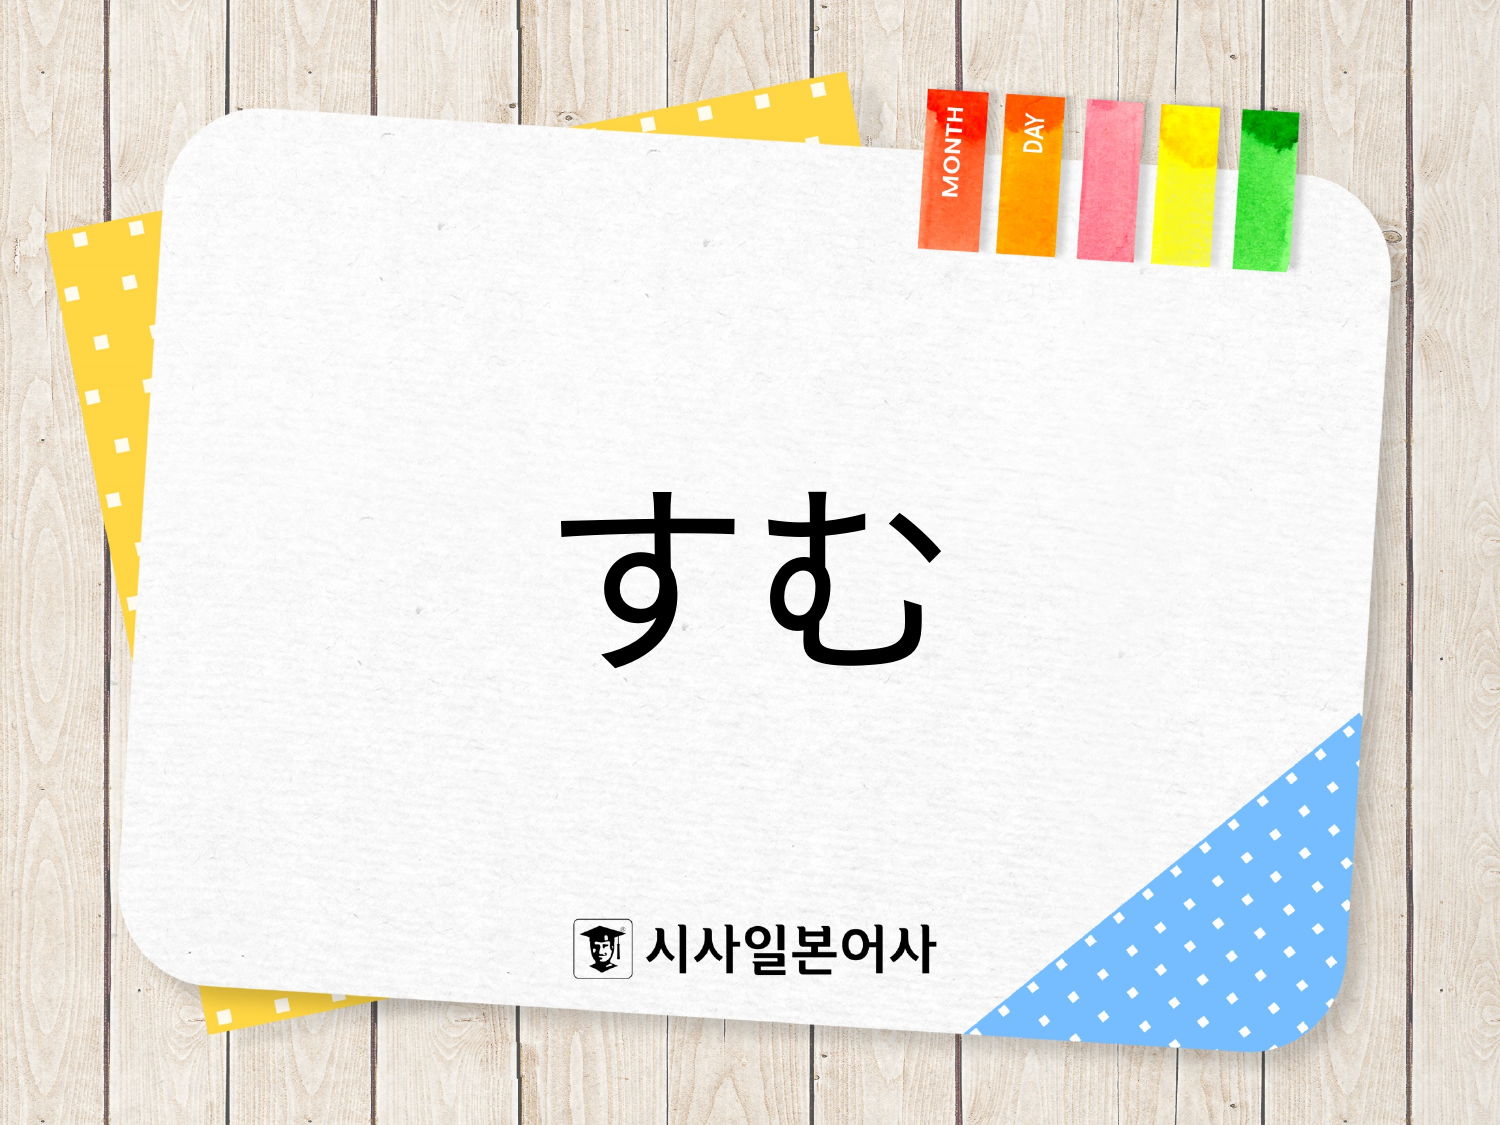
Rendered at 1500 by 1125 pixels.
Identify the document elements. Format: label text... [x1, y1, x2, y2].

picture [0, 0, 1500, 1125]
title すむ [75, 338, 1425, 811]
